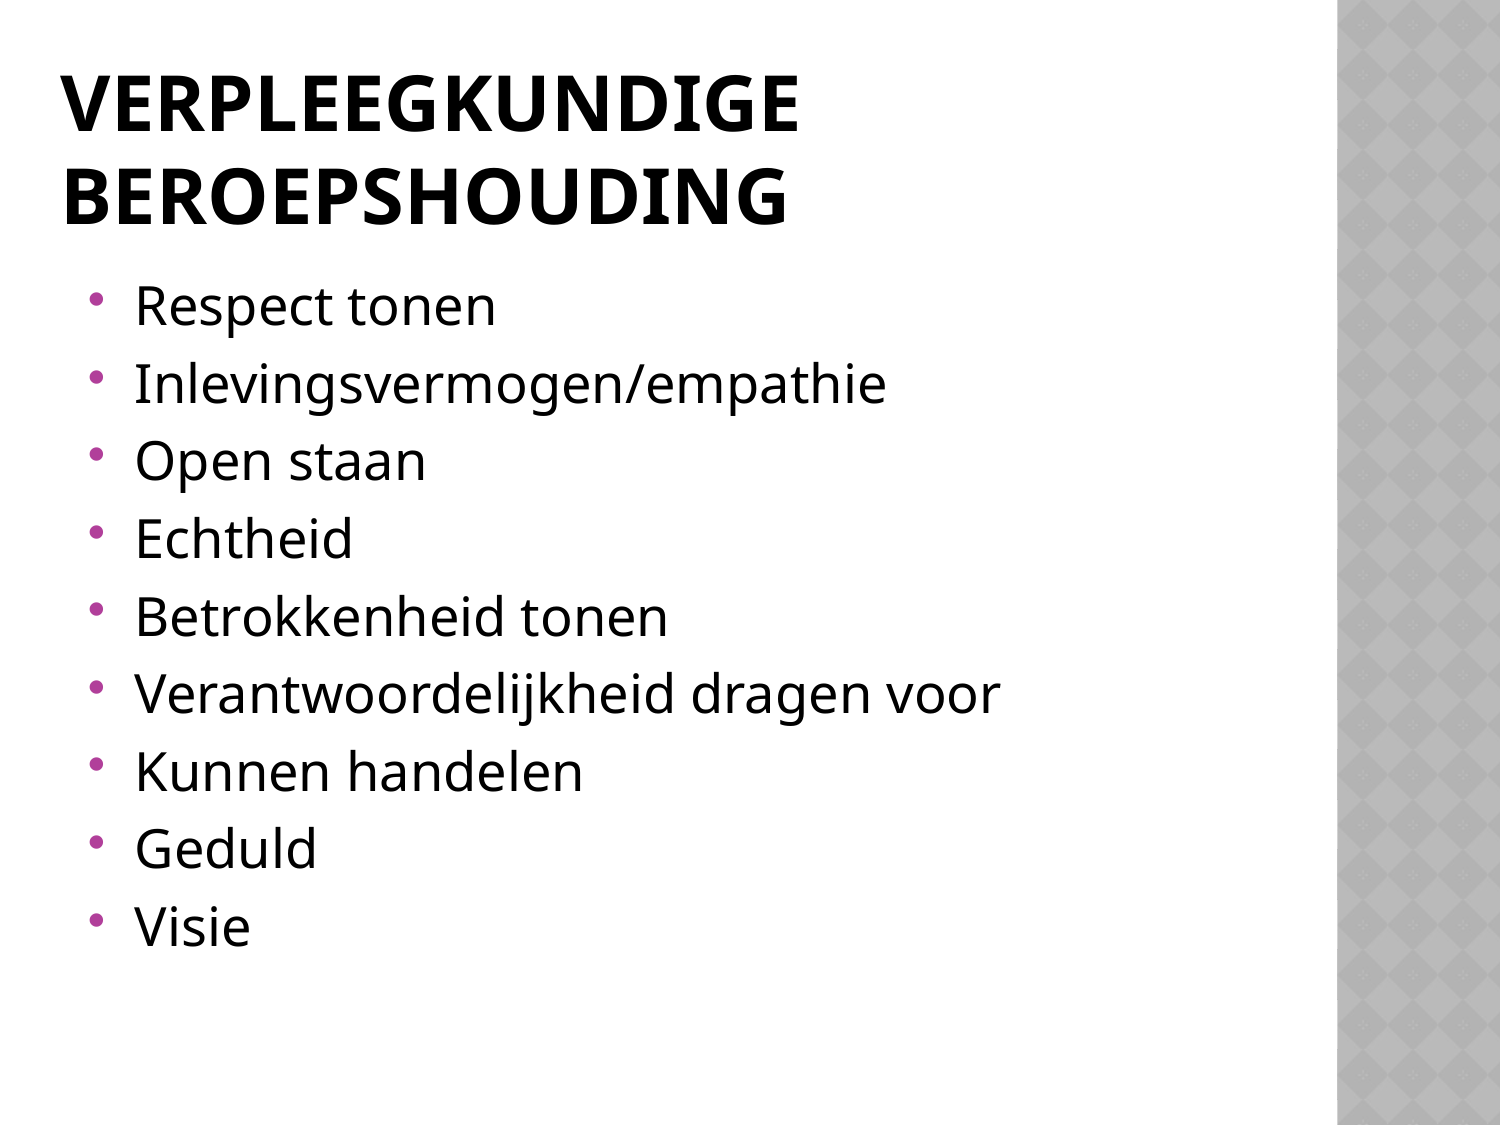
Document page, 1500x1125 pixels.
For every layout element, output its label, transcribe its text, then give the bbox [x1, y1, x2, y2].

list Respect tonen Inlevingsvermogen/empathie Open staan Echtheid Betrokkenheid tonen Verantwoordelijkheid dragen voor Kunnen handelen Geduld Visie [75, 264, 1263, 1059]
title Verpleegkundige Beroepshouding [53, 52, 1343, 240]
